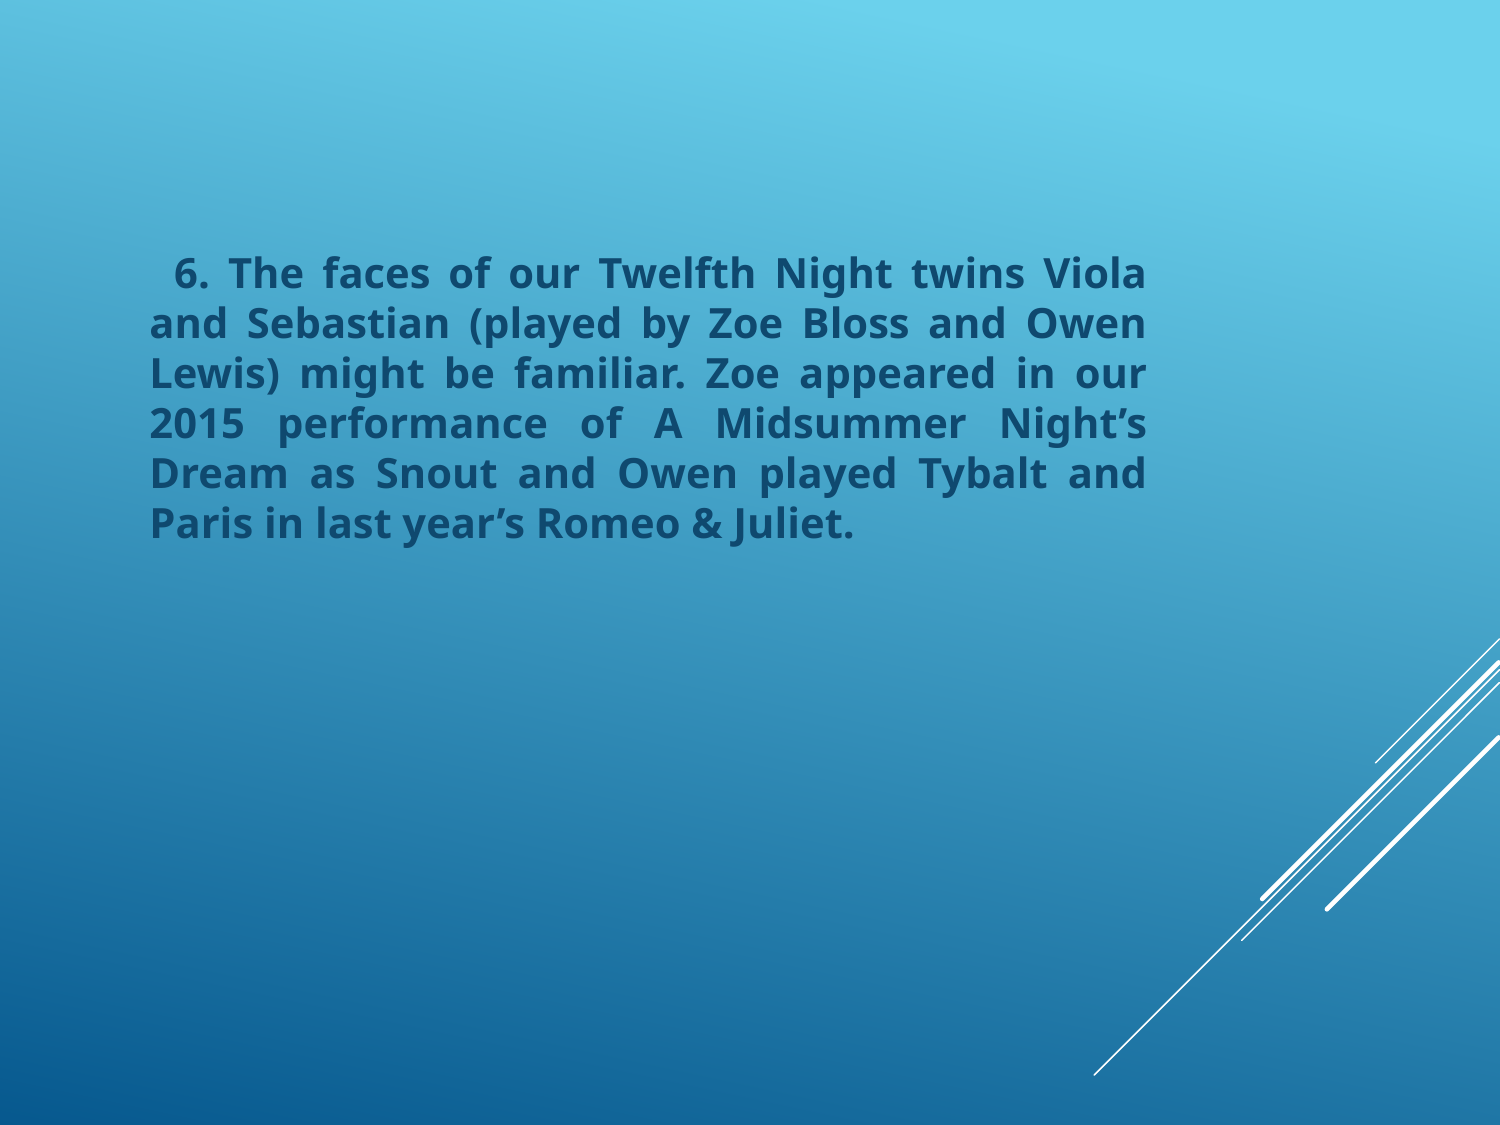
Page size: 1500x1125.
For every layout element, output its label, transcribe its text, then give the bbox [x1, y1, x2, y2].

list 6. The faces of our Twelfth Night twins Viola and Sebastian (played by Zoe Bloss and Owen Lewis) might be familiar. Zoe appeared in our 2015 performance of A Midsummer Night’s Dream as Snout and Owen played Tybalt and Paris in last year’s Romeo & Juliet. [87, 87, 1163, 706]
